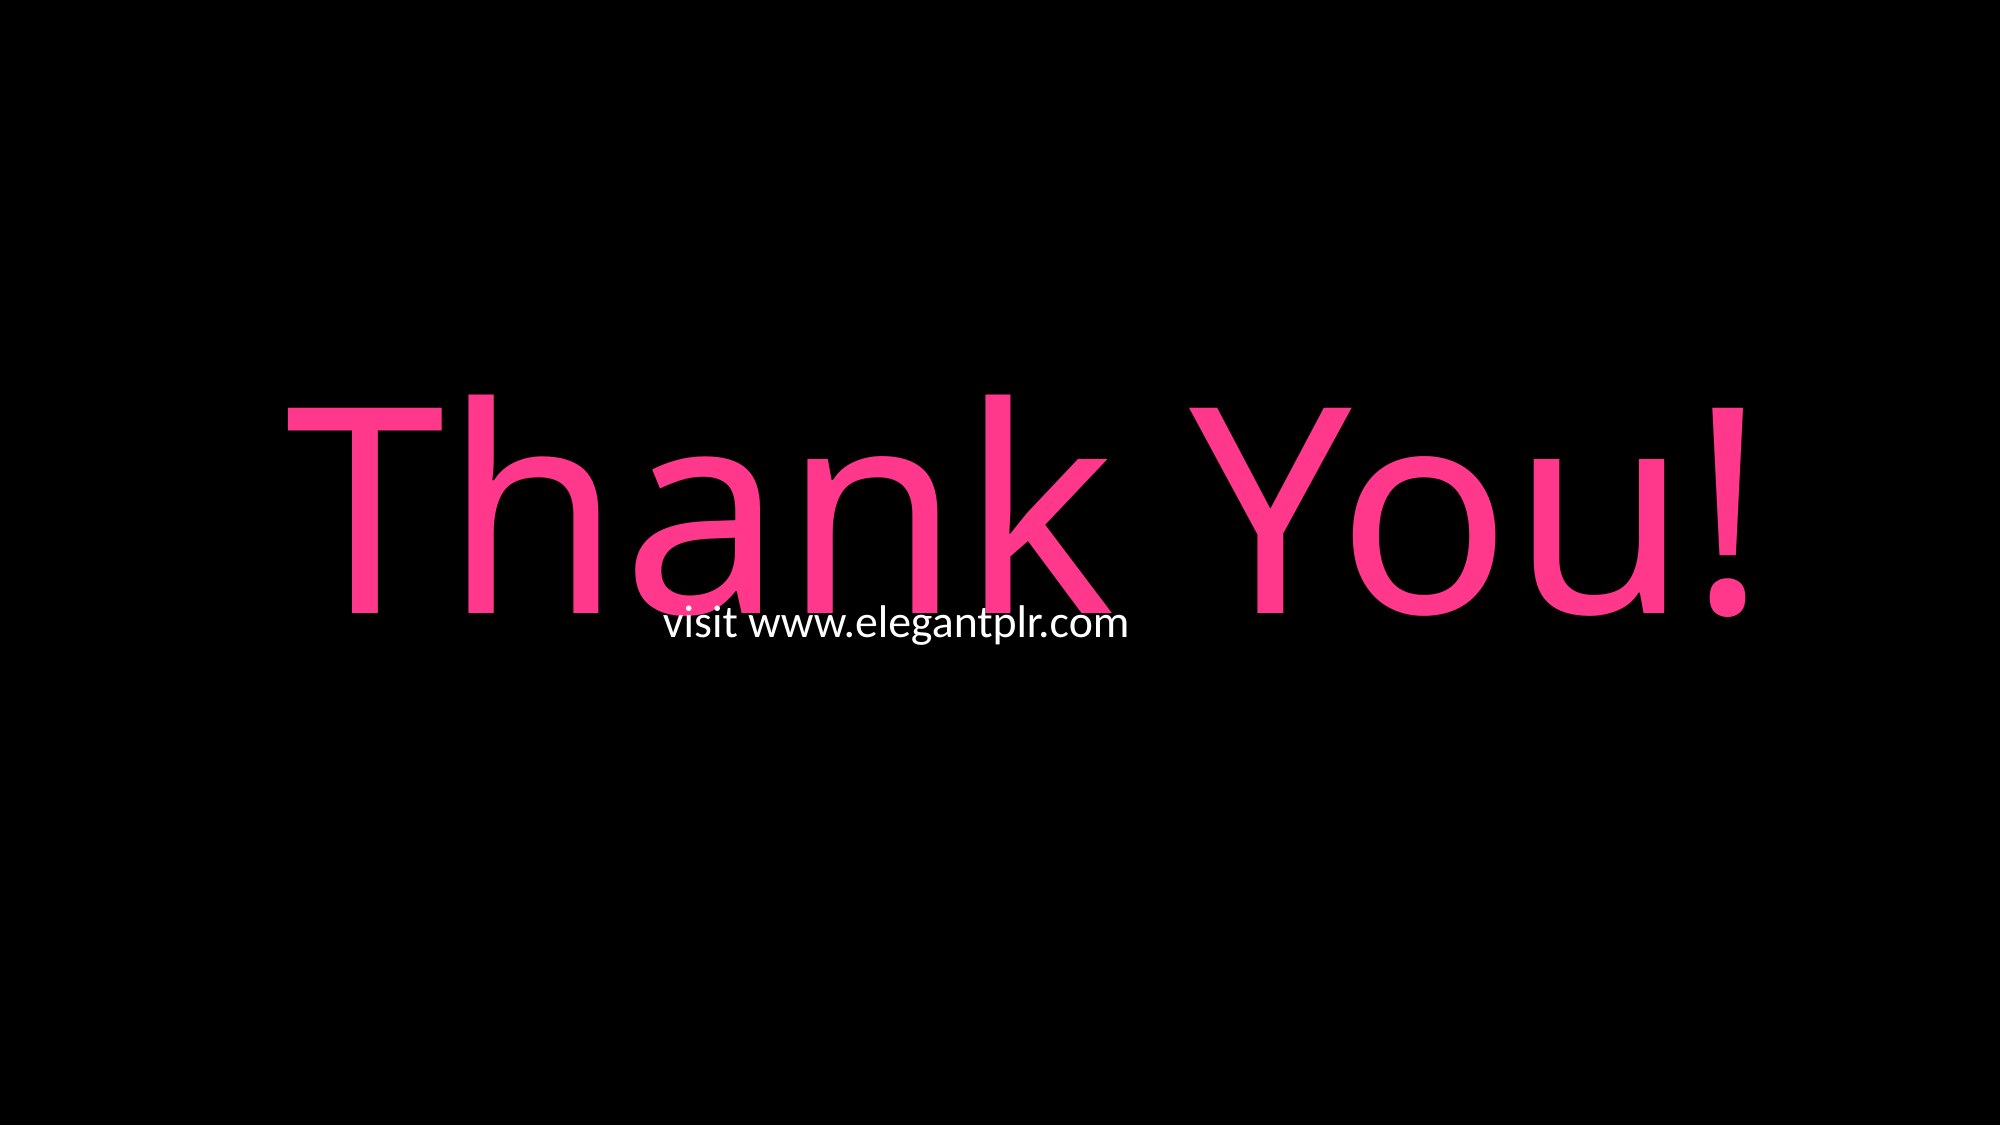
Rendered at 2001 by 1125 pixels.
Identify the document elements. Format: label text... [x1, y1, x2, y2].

text_box visit www.elegantplr.com [627, 584, 1145, 654]
text_box Thank You! [270, 318, 1782, 679]
